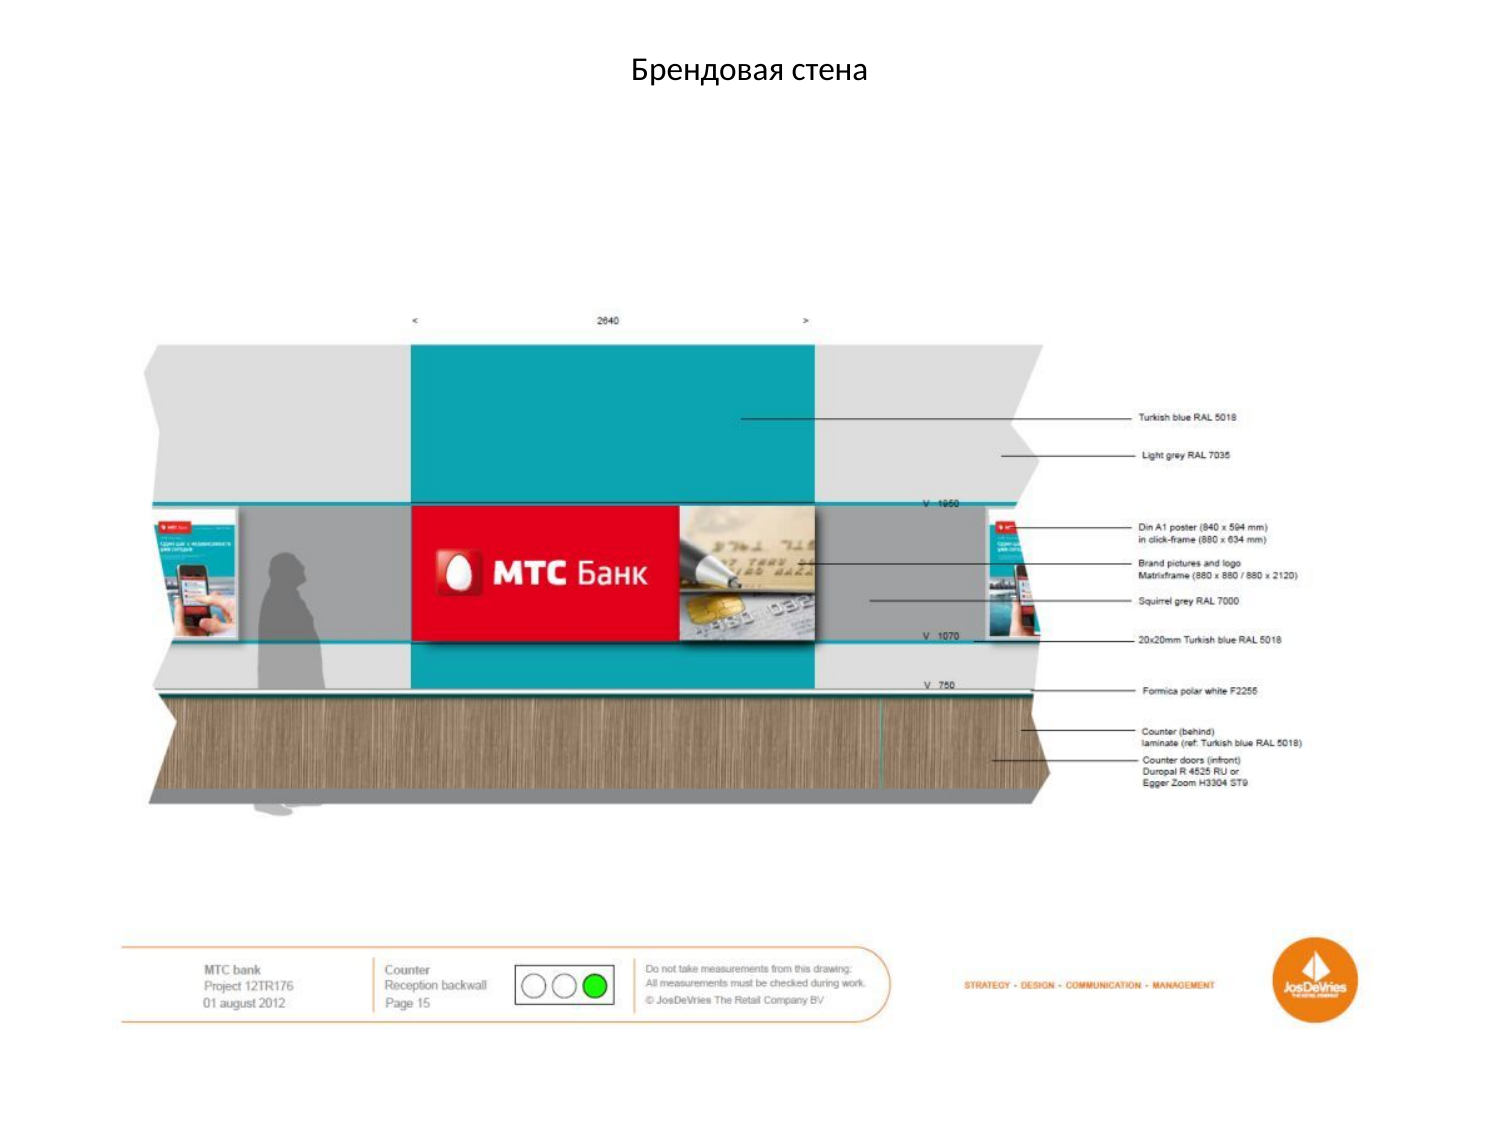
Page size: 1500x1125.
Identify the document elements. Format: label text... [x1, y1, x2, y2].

picture [111, 148, 1393, 1055]
title Брендовая стена [75, 45, 1425, 90]
